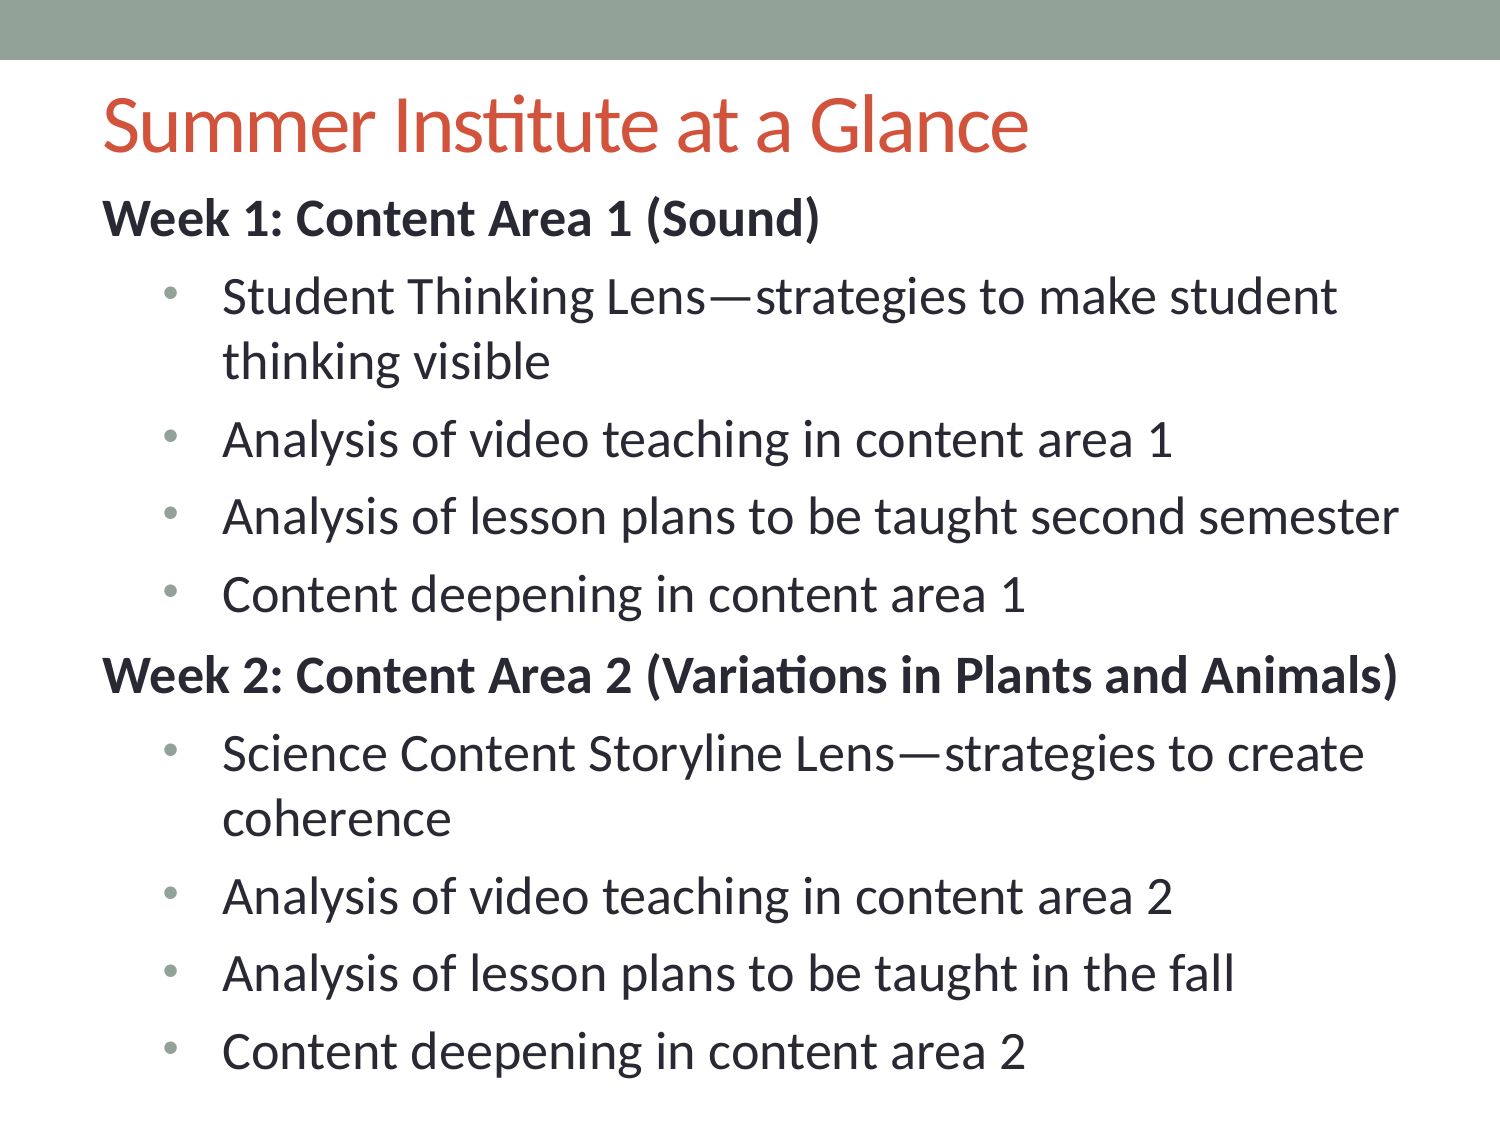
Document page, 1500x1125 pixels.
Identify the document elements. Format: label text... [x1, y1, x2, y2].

title Summer Institute at a Glance [87, 37, 1375, 174]
list Week 1: Content Area 1 (Sound) Student Thinking Lens—strategies to make student thinking visible Analysis of video teaching in content area 1 Analysis of lesson plans to be taught second semester Content deepening in content area 1 Week 2: Content Area 2 (Variations in Plants and Animals) Science Content Storyline Lens—strategies to create coherence Analysis of video teaching in content area 2 Analysis of lesson plans to be taught in the fall Content deepening in content area 2 [87, 174, 1475, 1100]
